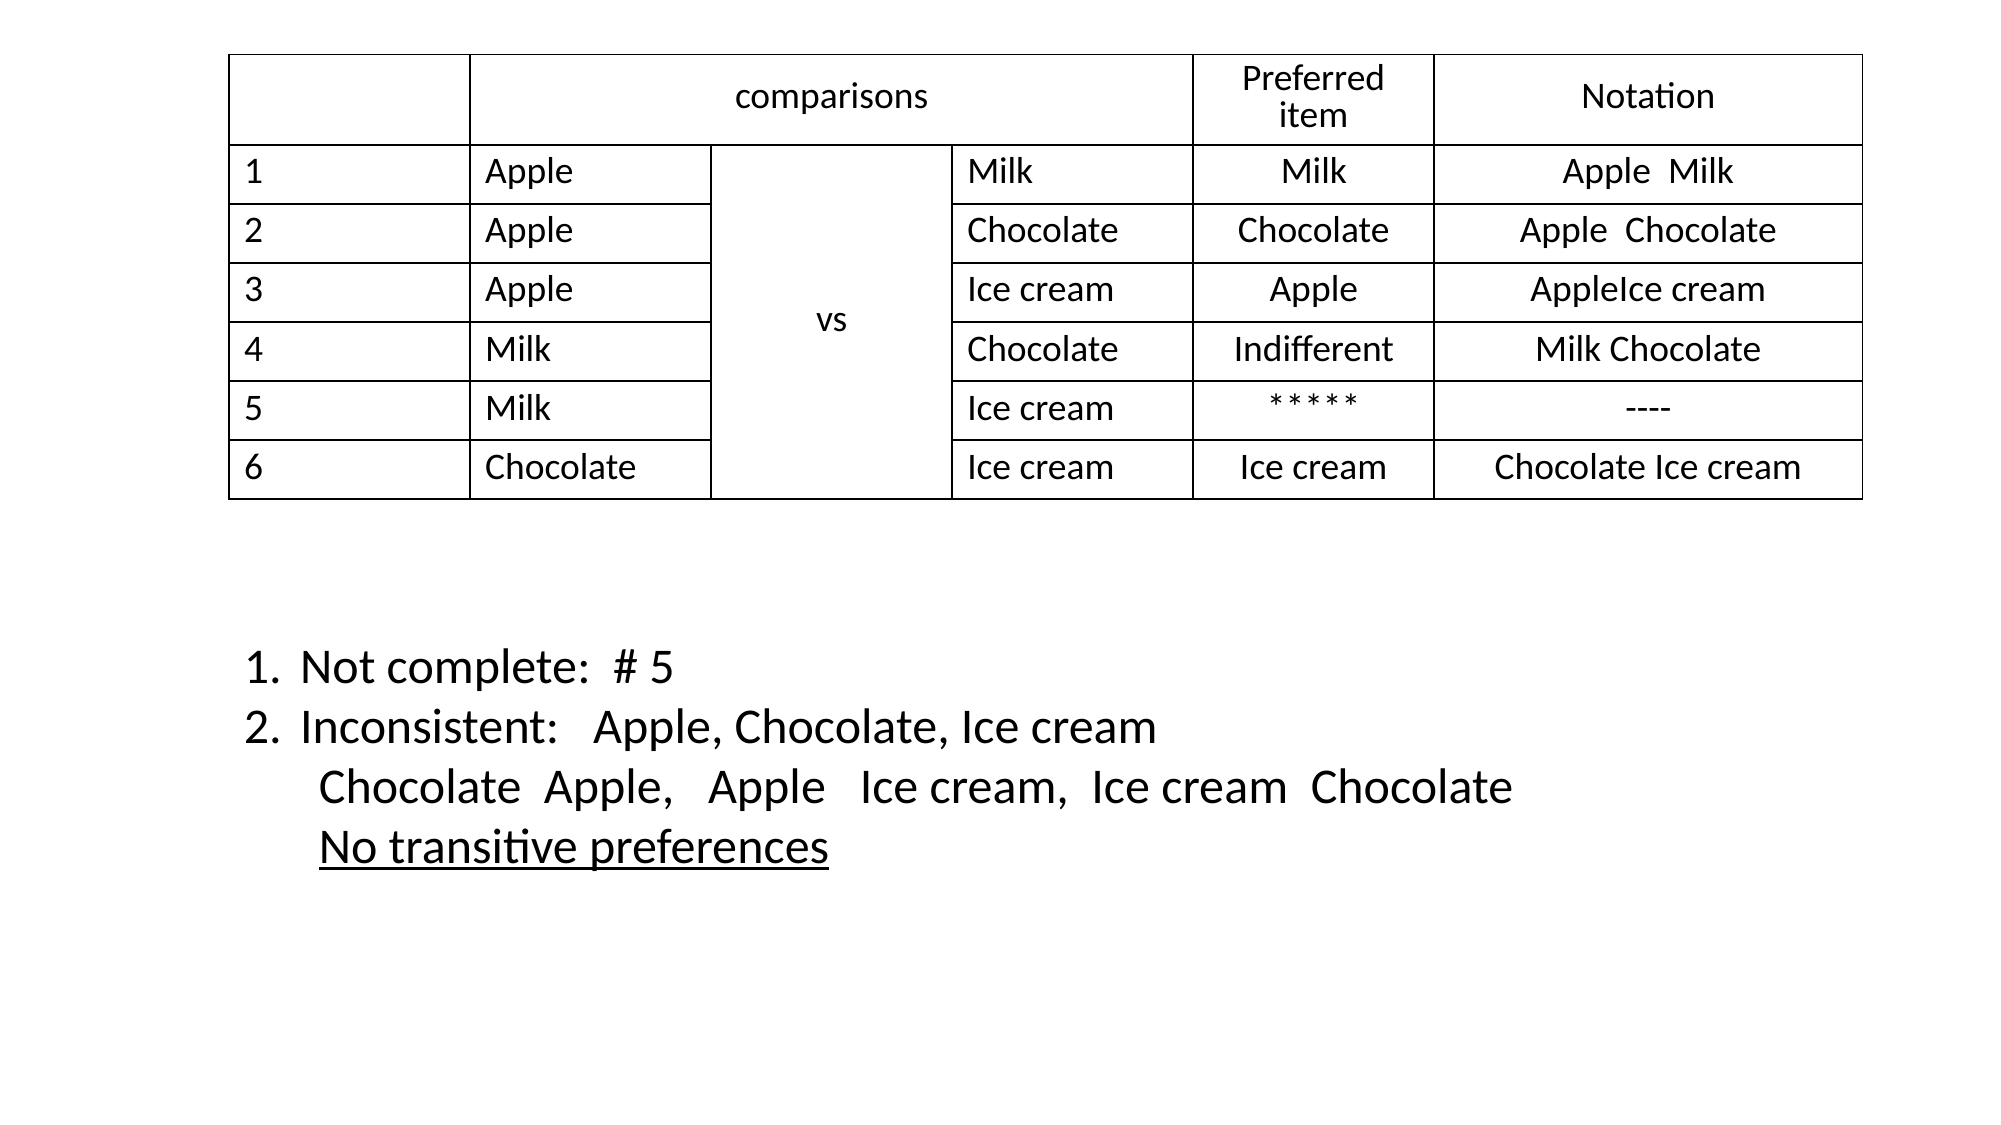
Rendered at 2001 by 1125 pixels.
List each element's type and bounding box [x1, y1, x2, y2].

list [137, 136, 1863, 1086]
